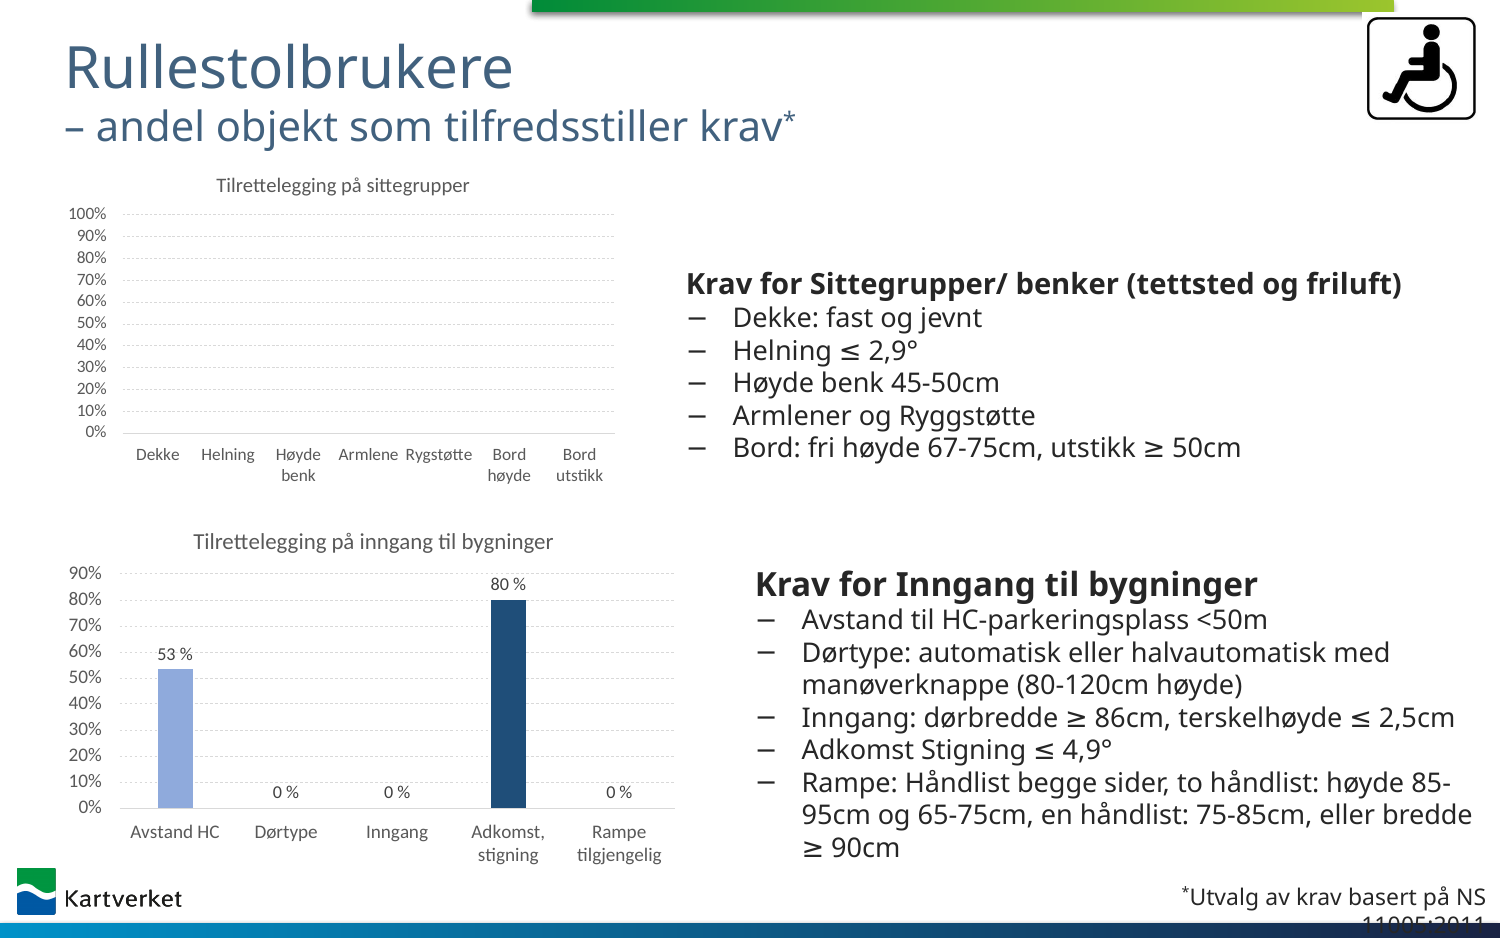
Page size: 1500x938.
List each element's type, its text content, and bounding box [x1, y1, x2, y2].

text_box Krav for Sittegrupper/ benker (tettsted og friluft) Dekke: fast og jevnt Helning ≤ 2,9° Høyde benk 45-50cm Armlener og Ryggstøtte Bord: fri høyde 67-75cm, utstikk ≥ 50cm [670, 258, 1418, 471]
text_box Rullestolbrukere – andel objekt som tilfredsstiller krav* [49, 25, 1431, 158]
text_box Krav for Inngang til bygninger Avstand til HC-parkeringsplass <50m Dørtype: automatisk eller halvautomatisk med manøverknappe (80-120cm høyde) Inngang: dørbredde ≥ 86cm, terskelhøyde ≤ 2,5cm Adkomst Stigning ≤ 4,9° Rampe: Håndlist begge sider, to håndlist: høyde 85-95cm og 65-75cm, en håndlist: 75-85cm, eller bredde ≥ 90cm [740, 555, 1491, 870]
picture [62, 520, 686, 874]
picture [62, 166, 625, 492]
text_box *Utvalg av krav basert på NS 11005:2011 [1068, 873, 1500, 938]
picture [1362, 12, 1481, 126]
